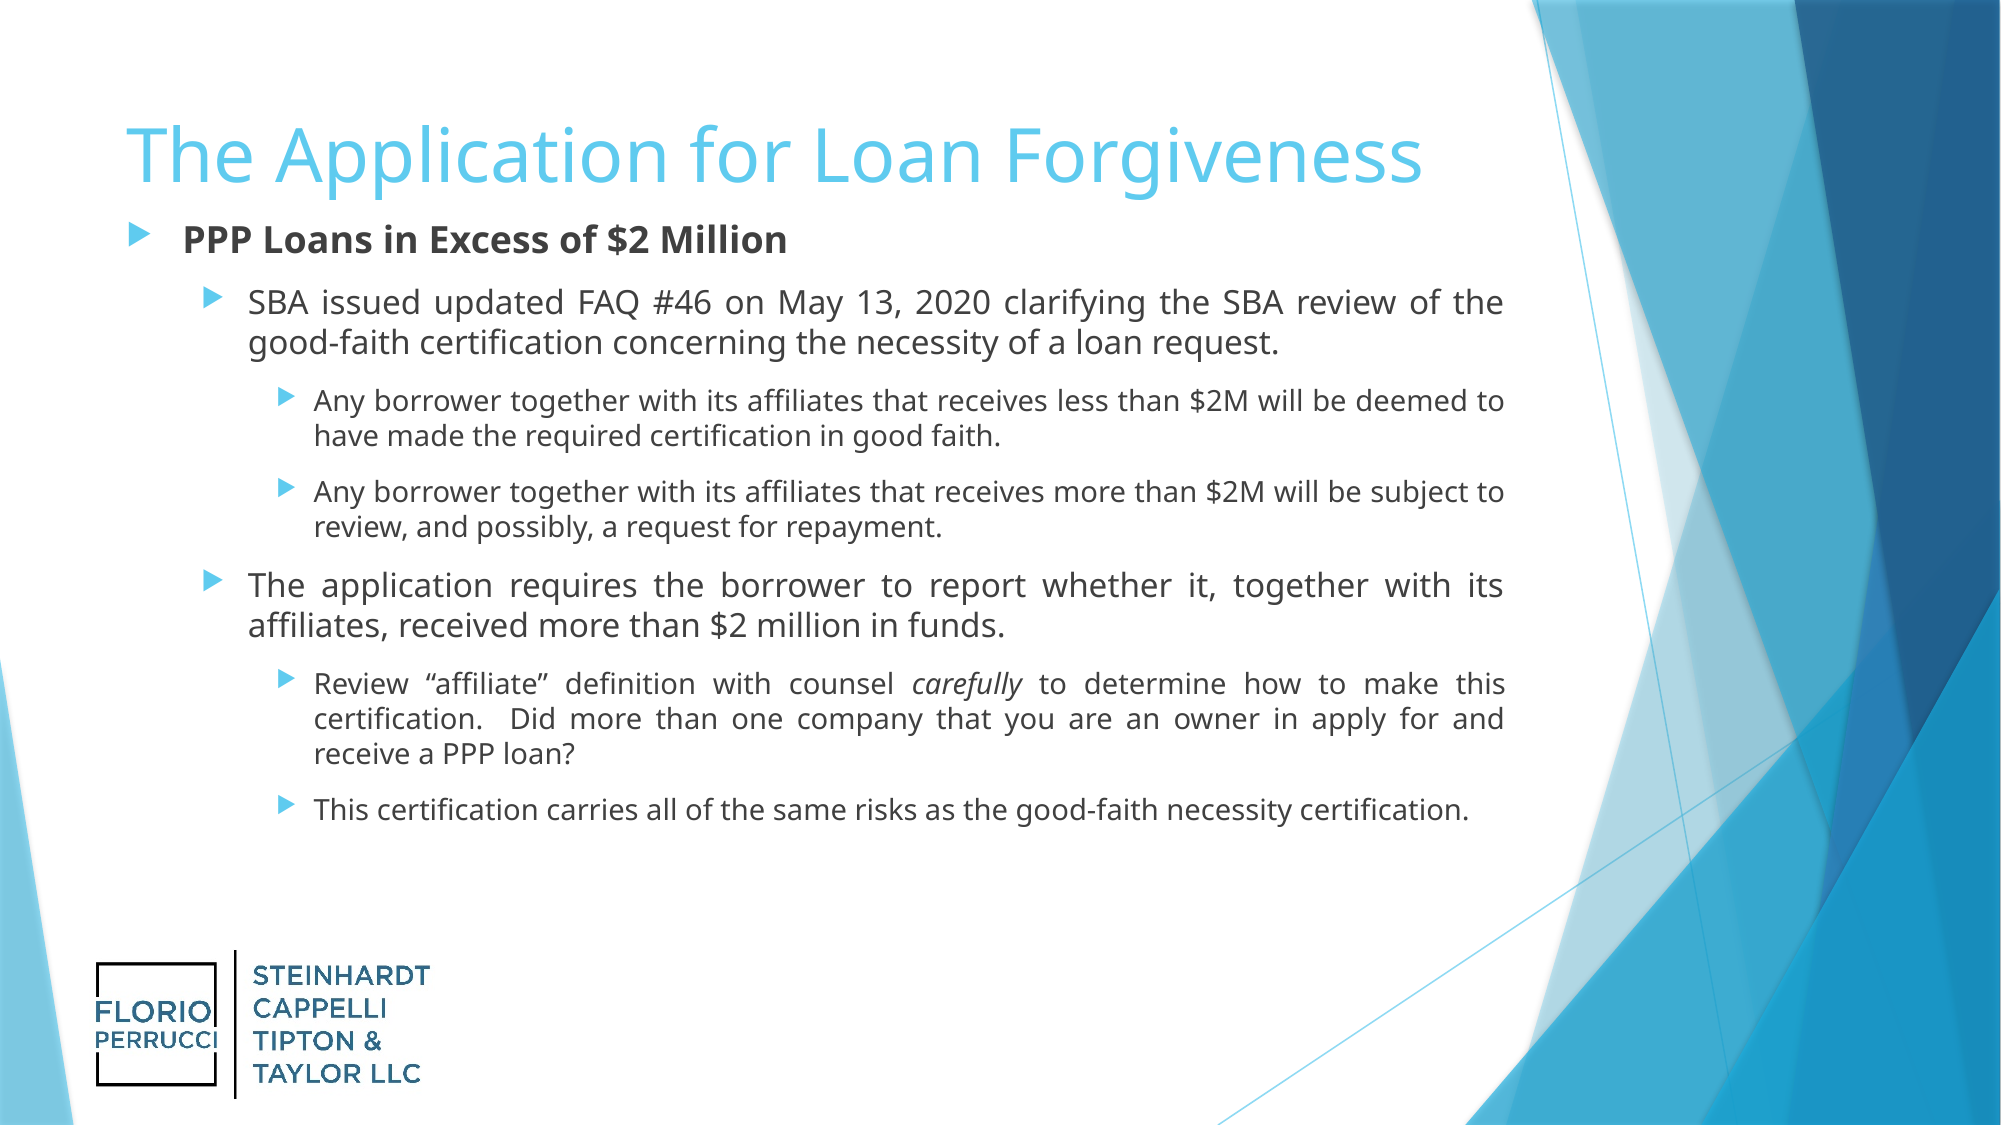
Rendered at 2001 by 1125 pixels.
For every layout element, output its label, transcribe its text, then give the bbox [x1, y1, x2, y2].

list PPP Loans in Excess of $2 Million SBA issued updated FAQ #46 on May 13, 2020 clarifying the SBA review of the good-faith certification concerning the necessity of a loan request. Any borrower together with its affiliates that receives less than $2M will be deemed to have made the required certification in good faith. Any borrower together with its affiliates that receives more than $2M will be subject to review, and possibly, a request for repayment. The application requires the borrower to report whether it, together with its affiliates, received more than $2 million in funds. Review “affiliate” definition with counsel carefully to determine how to make this certification. Did more than one company that you are an owner in apply for and receive a PPP loan? This certification carries all of the same risks as the good-faith necessity certification. [111, 208, 1522, 964]
picture [88, 948, 507, 1102]
title The Application for Loan Forgiveness [111, 99, 1522, 208]
